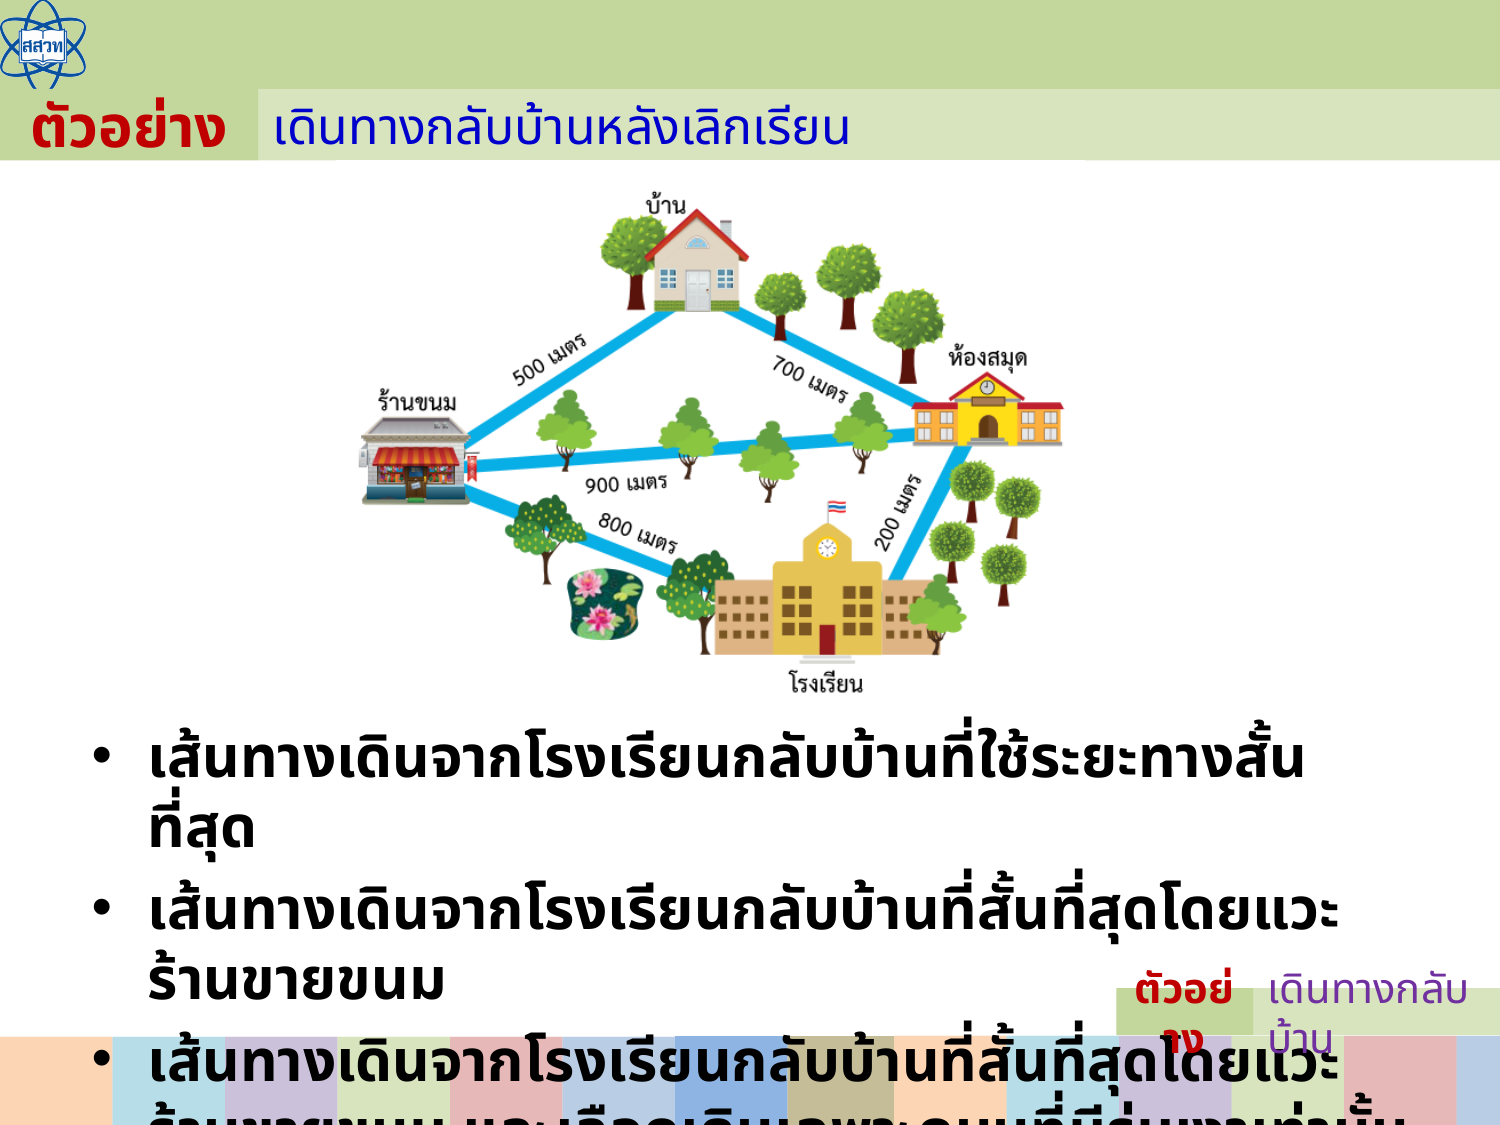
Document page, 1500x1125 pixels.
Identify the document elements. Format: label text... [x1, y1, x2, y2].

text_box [0, 88, 1500, 161]
list เส้นทางเดินจากโรงเรียนกลับบ้านที่ใช้ระยะทางสั้นที่สุด เส้นทางเดินจากโรงเรียนกลับบ้านที่สั้นที่สุดโดยแวะร้านขายขนม เส้นทางเดินจากโรงเรียนกลับบ้านที่สั้นที่สุดโดยแวะร้านขายขนม และเลือกเดินเฉพาะถนนที่มีร่มเงาเท่านั้น [76, 712, 1425, 1125]
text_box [1116, 987, 1500, 1036]
picture [0, 0, 86, 88]
picture [336, 160, 1085, 713]
